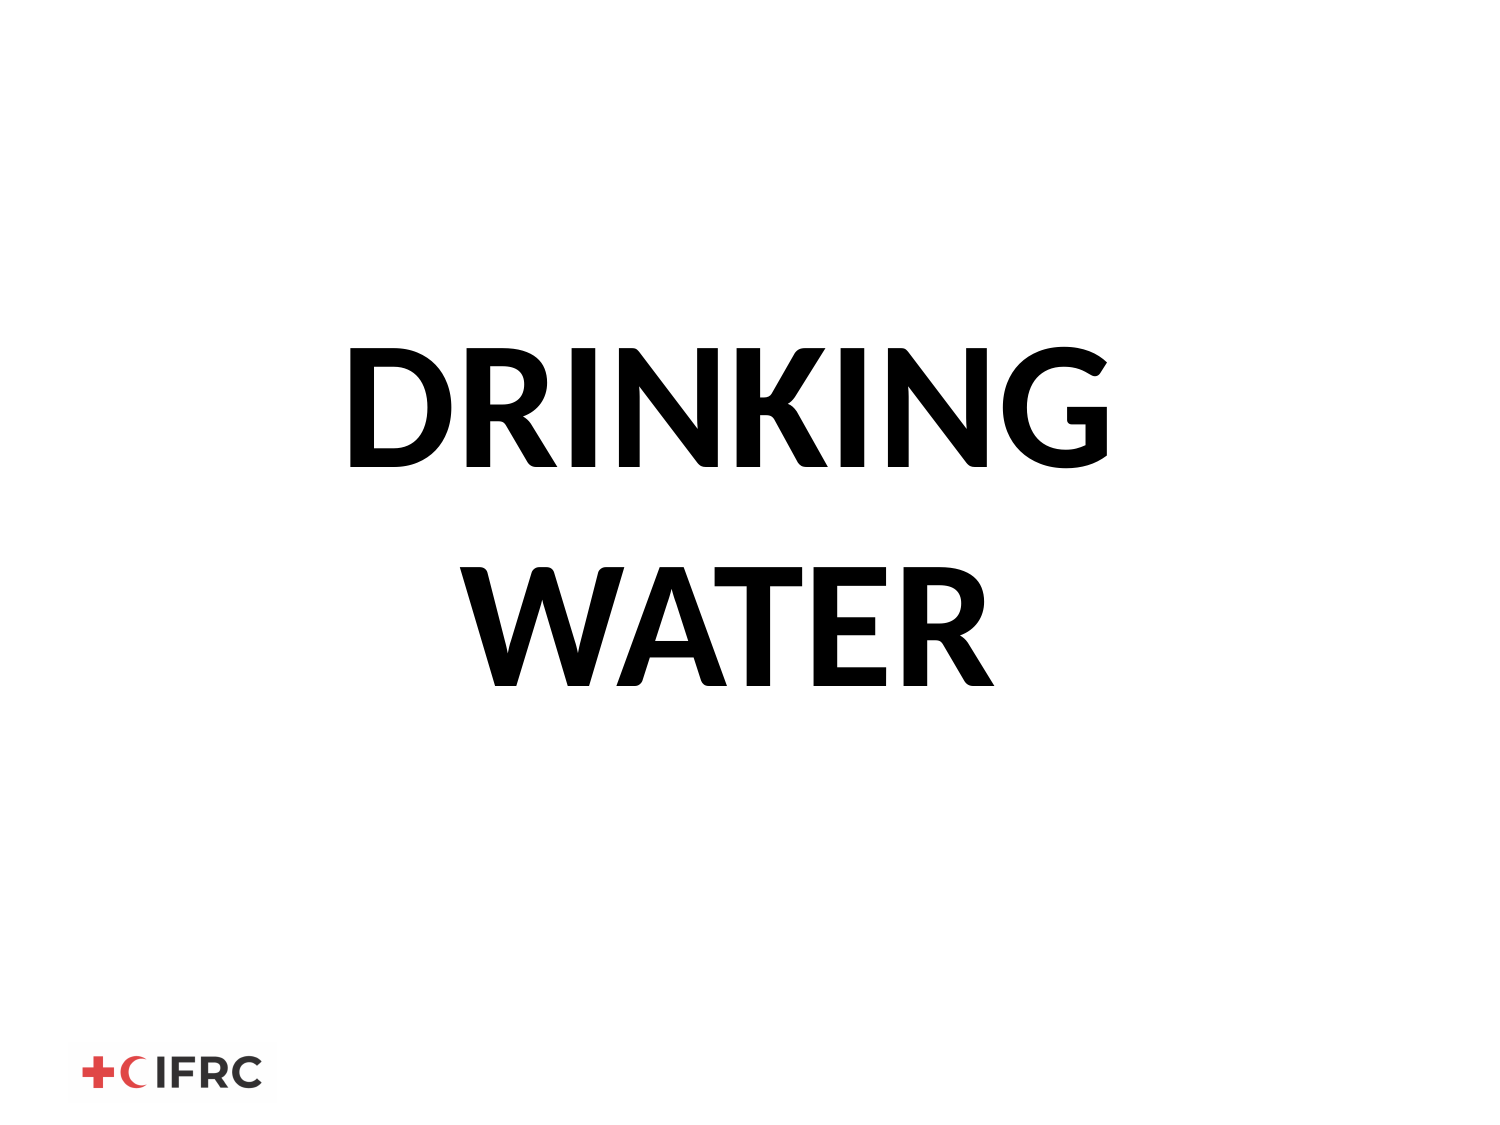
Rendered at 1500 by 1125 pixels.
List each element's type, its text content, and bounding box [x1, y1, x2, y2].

picture [68, 1042, 277, 1103]
title DRINKING WATER [53, 349, 1404, 538]
